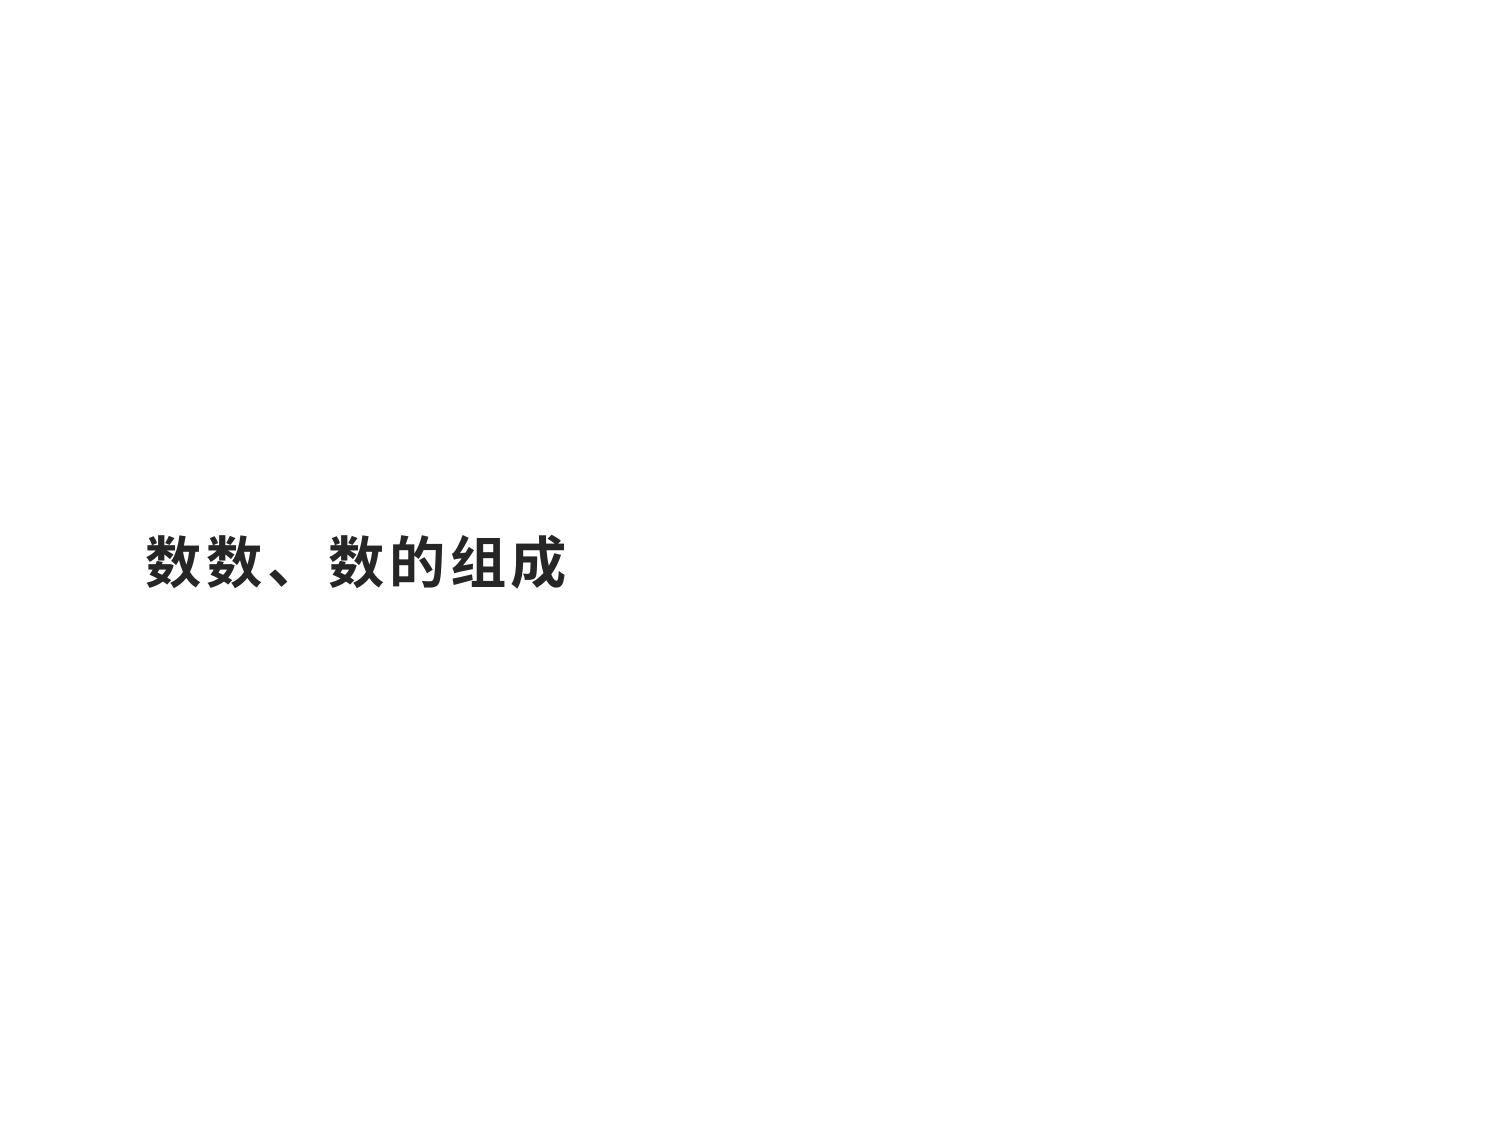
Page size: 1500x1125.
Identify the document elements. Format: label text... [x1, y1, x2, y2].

title 数数、数的组成 [131, 452, 1369, 670]
